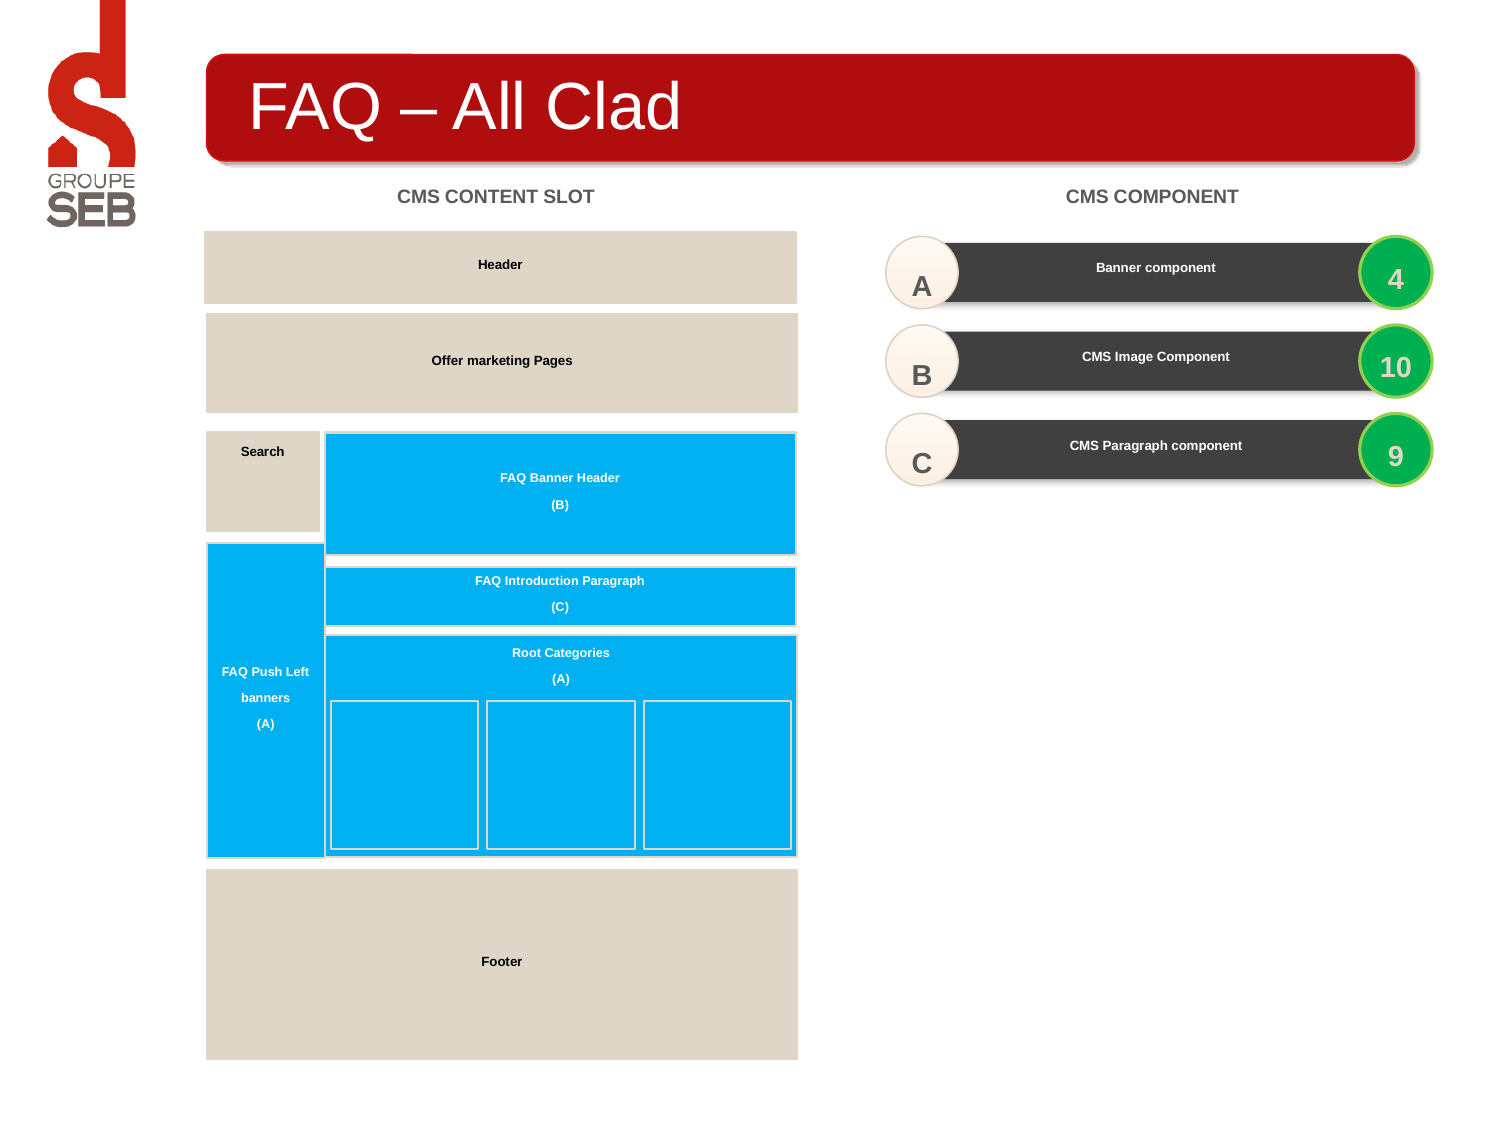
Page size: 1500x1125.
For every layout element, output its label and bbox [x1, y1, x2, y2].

text_box [204, 430, 321, 534]
text_box [981, 172, 1324, 228]
text_box [204, 430, 799, 860]
text_box [205, 312, 799, 414]
title [234, 56, 1400, 149]
text_box [203, 230, 798, 305]
text_box [885, 236, 1433, 309]
text_box [204, 867, 799, 1061]
text_box [885, 413, 1433, 486]
text_box [885, 324, 1433, 398]
text_box [218, 172, 774, 228]
picture [0, 0, 182, 266]
